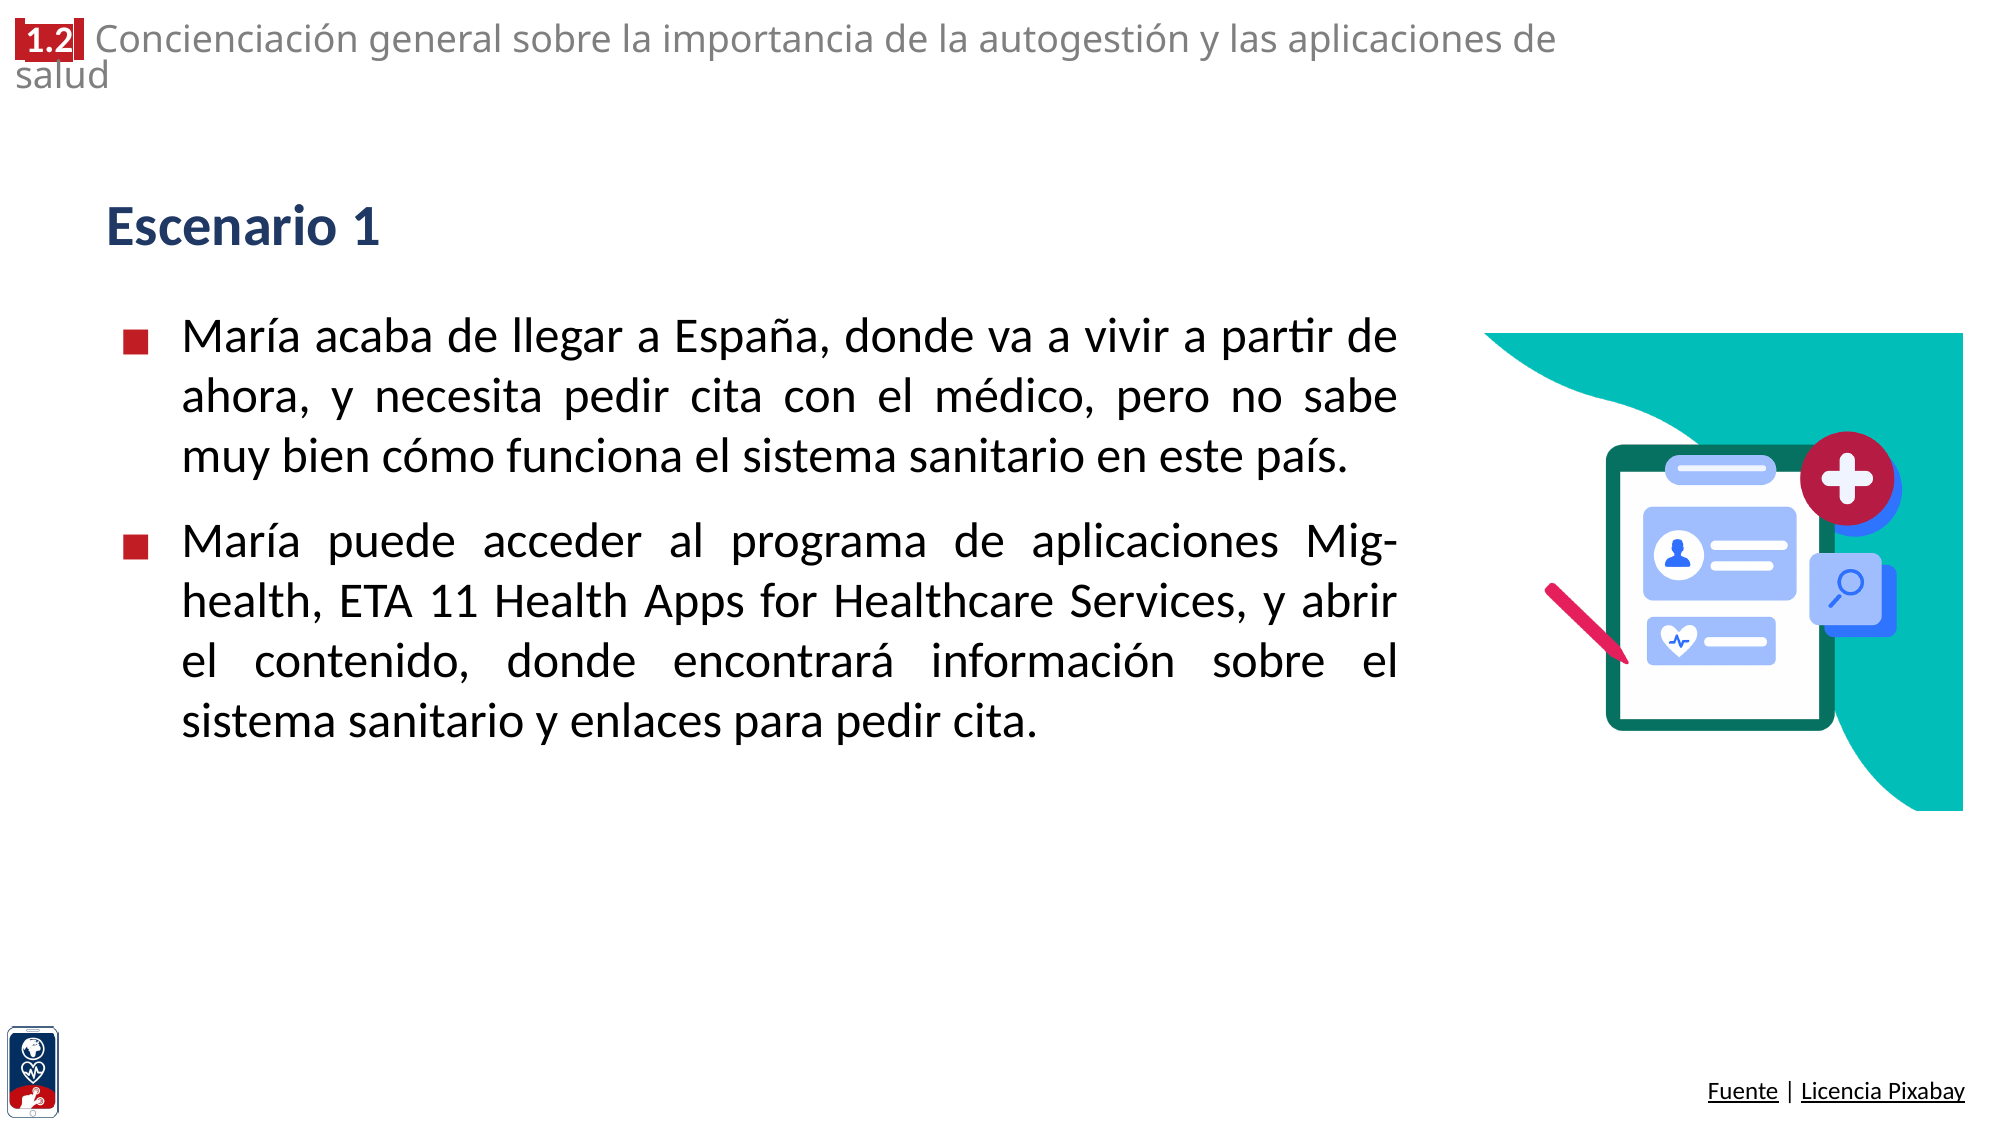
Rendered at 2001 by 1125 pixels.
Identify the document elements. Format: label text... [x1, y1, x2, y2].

list María acaba de llegar a España, donde va a vivir a partir de ahora, y necesita pedir cita con el médico, pero no sabe muy bien cómo funciona el sistema sanitario en este país. María puede acceder al programa de aplicaciones Mig-health, ETA 11 Health Apps for Healthcare Services, y abrir el contenido, donde encontrará información sobre el sistema sanitario y enlaces para pedir cita. [91, 295, 1415, 1094]
text_box Fuente | Licencia Pixabay [541, 1066, 1981, 1112]
title Escenario 1 [91, 177, 1906, 277]
picture [7, 1026, 59, 1118]
picture [1483, 333, 1963, 811]
